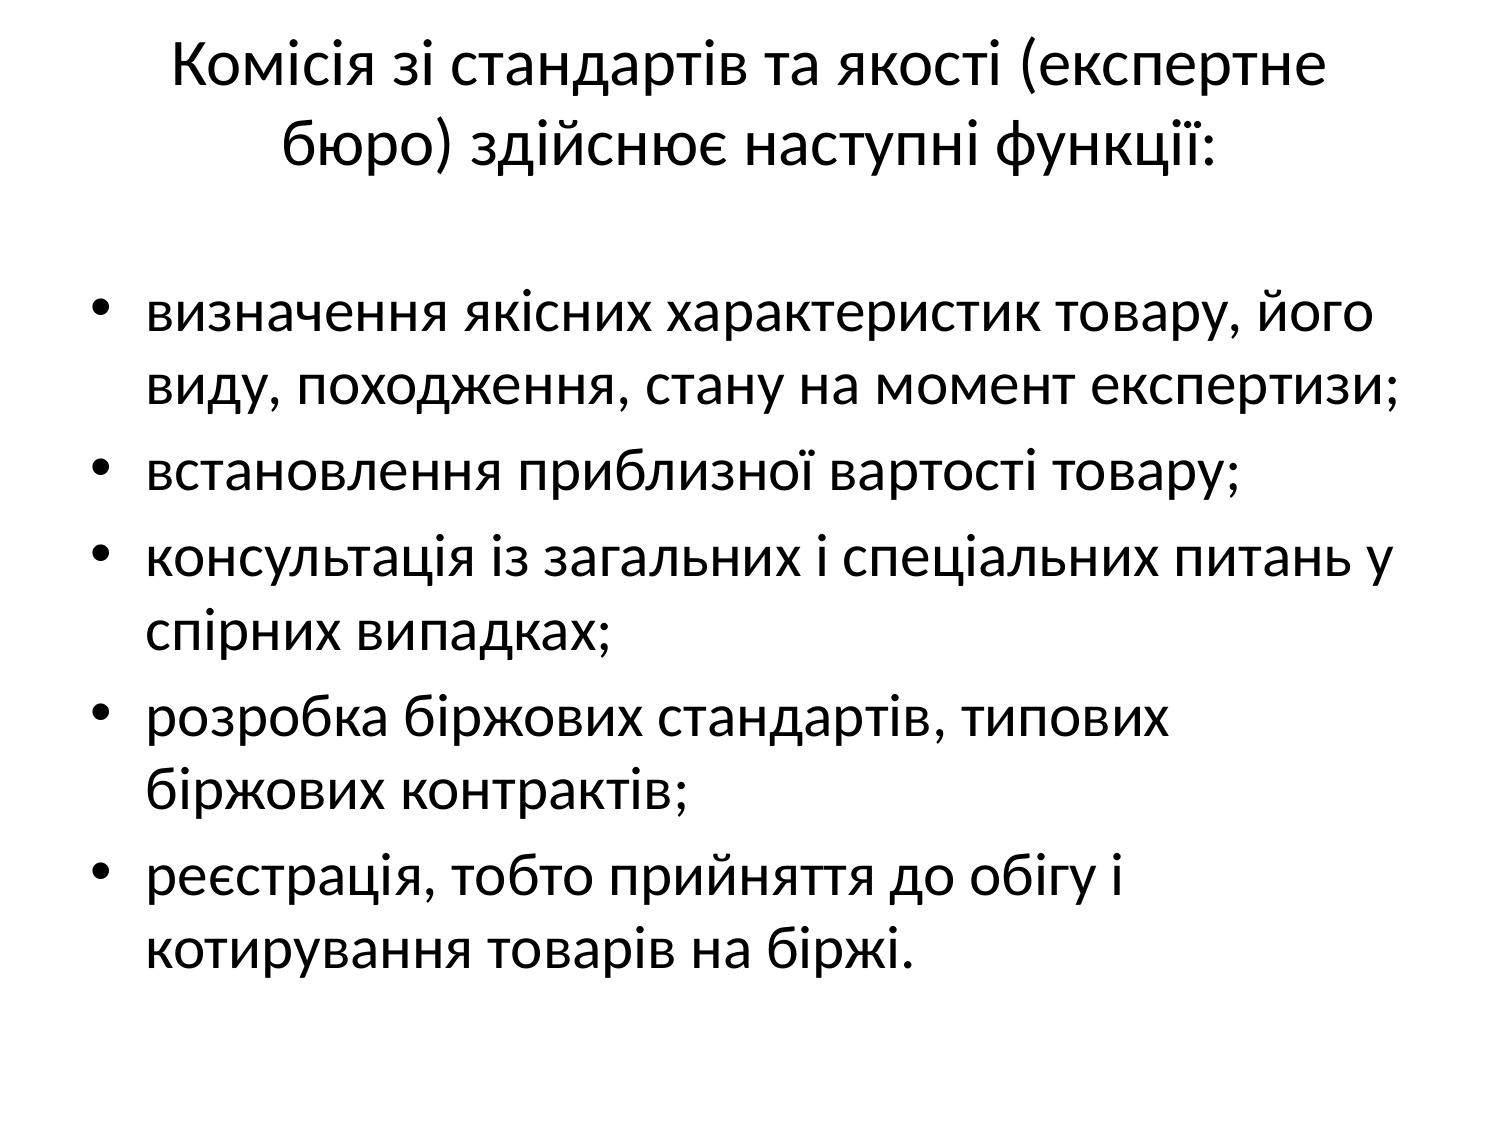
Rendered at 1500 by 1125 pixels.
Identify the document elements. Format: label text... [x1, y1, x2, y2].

title Комісія зі стандартів та якості (експертне бюро) здійснює наступні функції: [75, 45, 1425, 233]
list визначення якісних характеристик товару, його виду, походження, стану на момент експертизи; встановлення приблизної вартості товару; консультація із загальних і спеціальних питань у спірних випадках; розробка біржових стандартів, типових біржових контрактів; реєстрація, тобто прийняття до обігу і котирування товарів на біржі. [75, 262, 1425, 1005]
